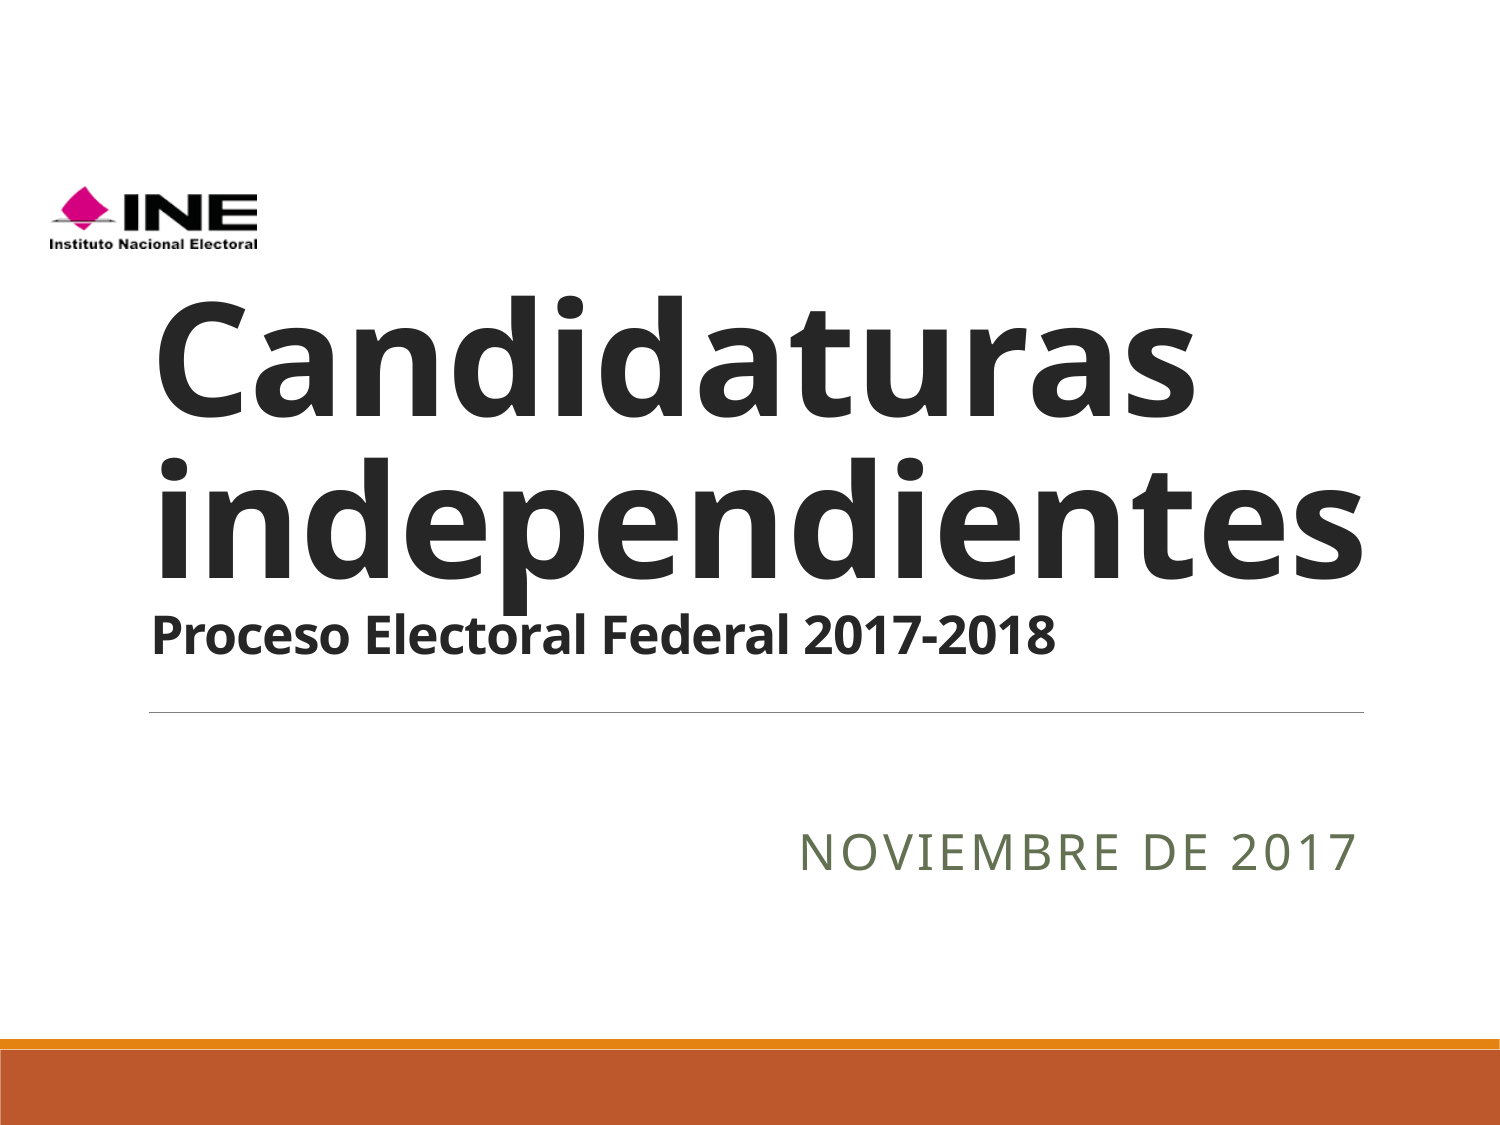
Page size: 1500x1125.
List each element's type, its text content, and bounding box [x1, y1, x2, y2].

picture [49, 186, 257, 250]
title Candidaturas independientes Proceso Electoral Federal 2017-2018 [135, 233, 1449, 673]
subtitle noviembre de 2017 [135, 730, 1373, 919]
